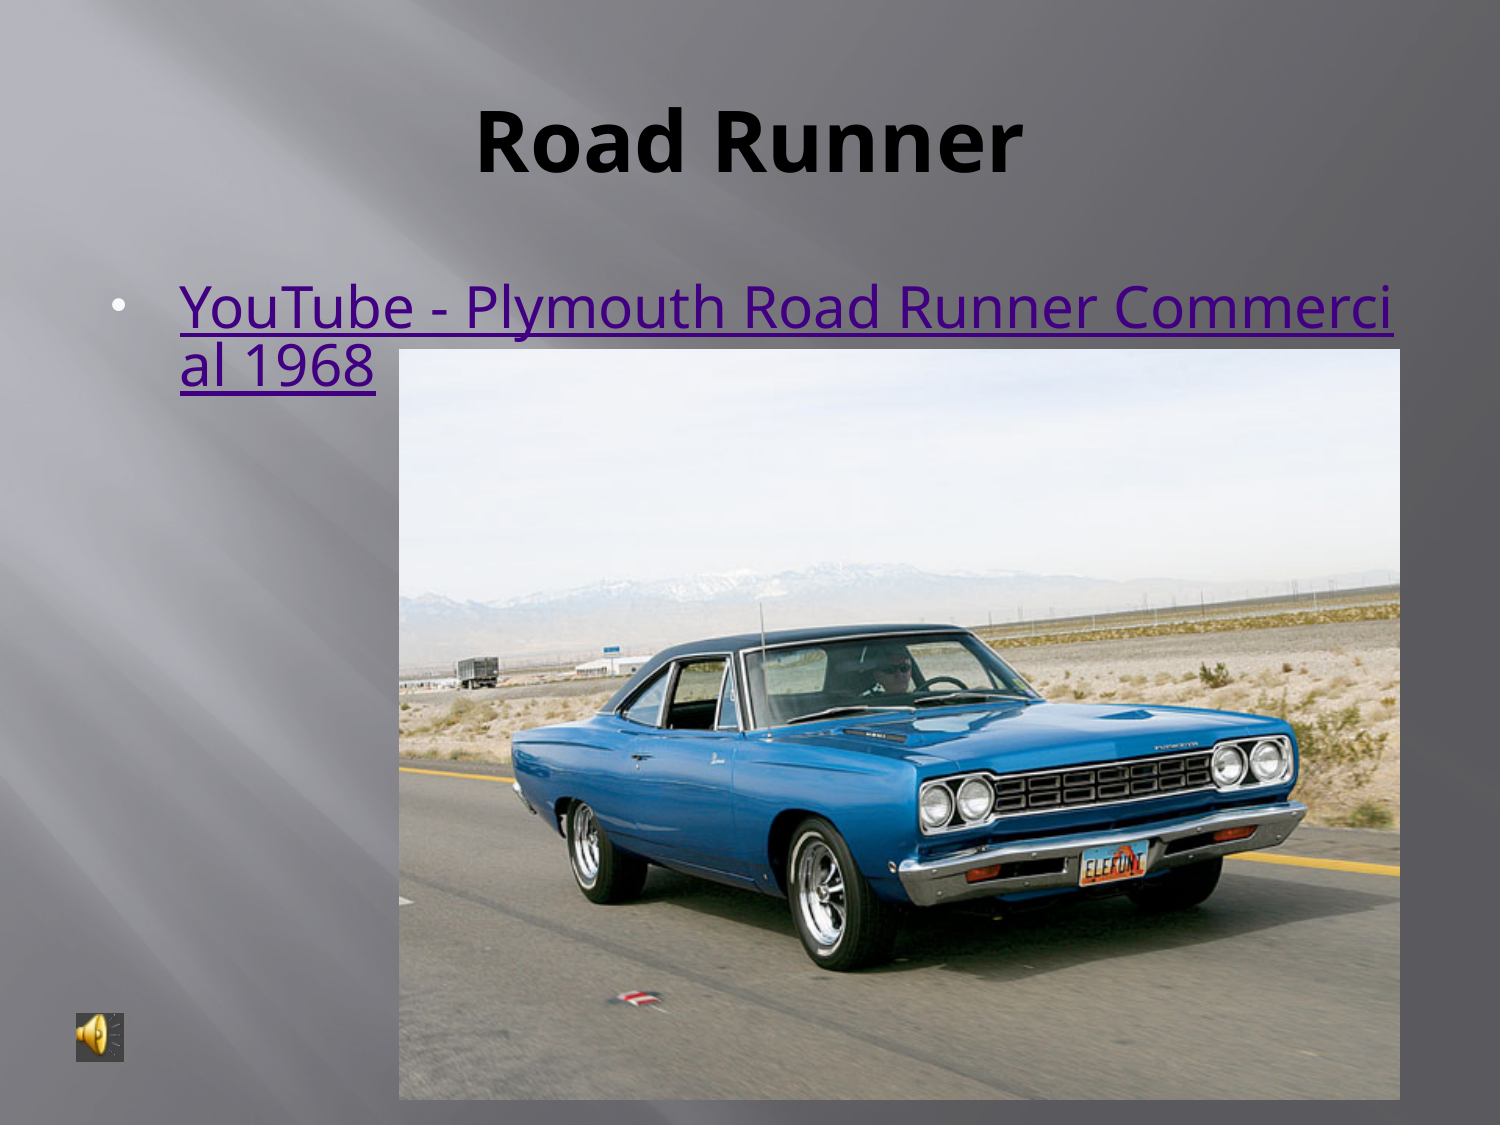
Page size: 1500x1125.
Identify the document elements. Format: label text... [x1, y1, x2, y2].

picture [74, 1012, 126, 1063]
list YouTube - Plymouth Road Runner Commercial 1968 [75, 262, 1425, 1035]
picture [399, 349, 1401, 1101]
title Road Runner [75, 45, 1425, 233]
